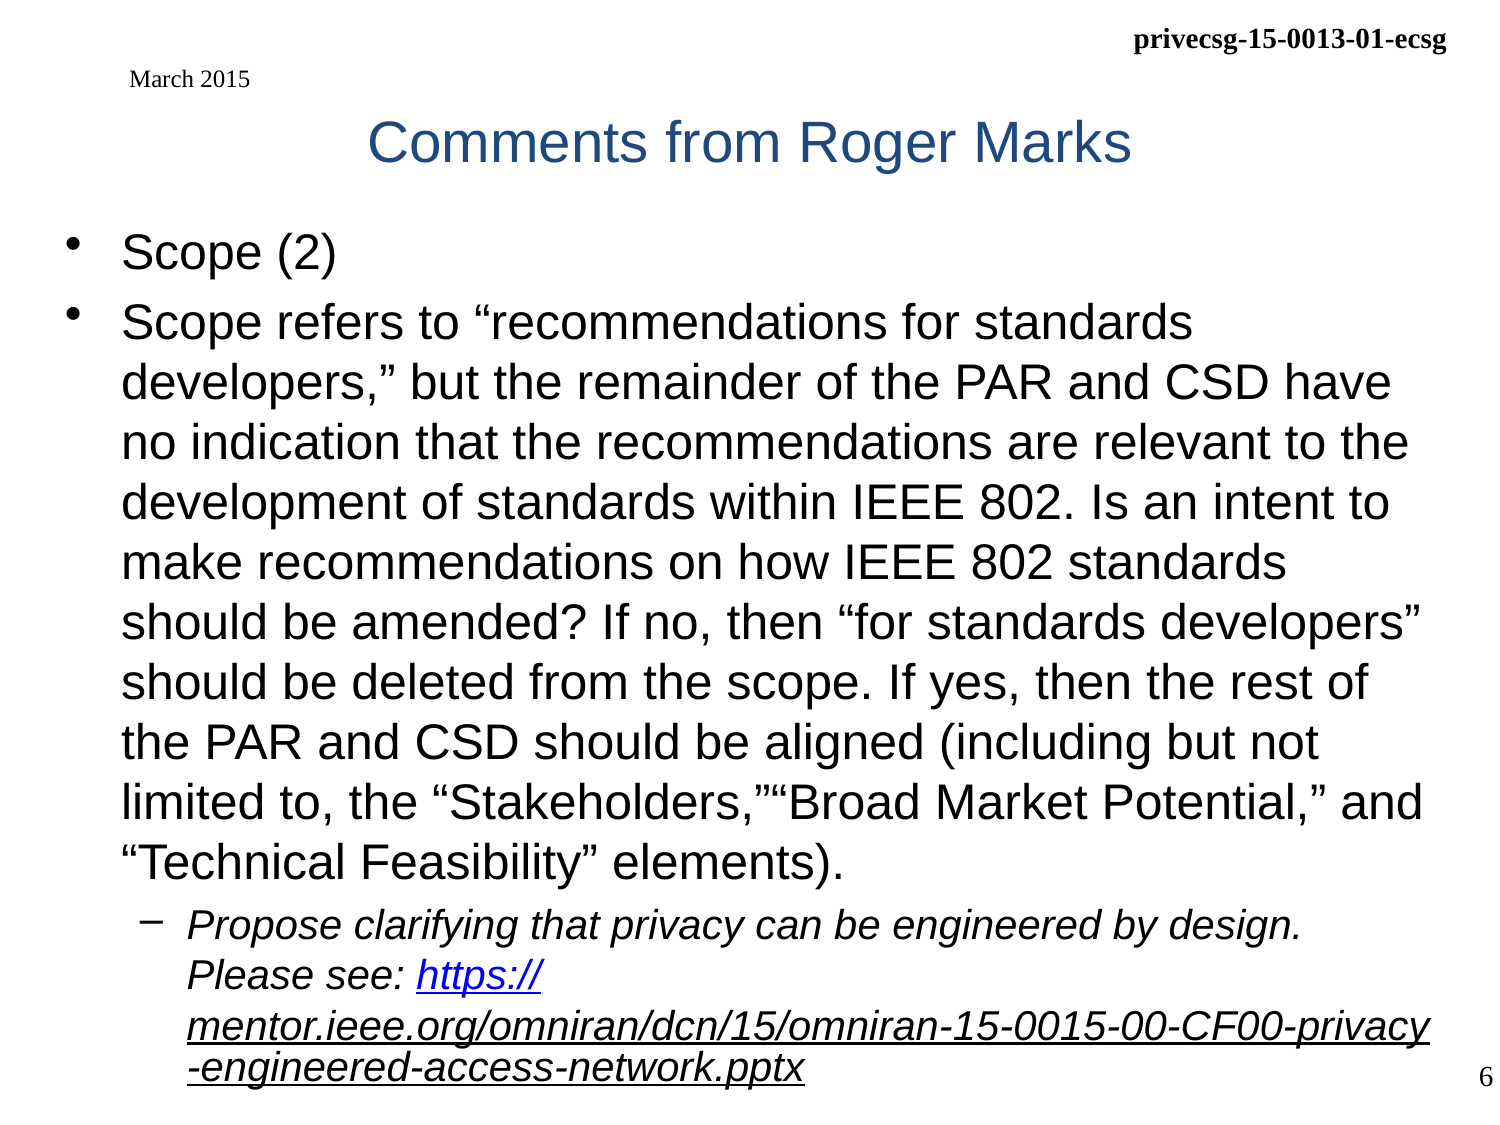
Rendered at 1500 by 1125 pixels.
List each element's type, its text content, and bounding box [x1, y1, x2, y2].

title Comments from Roger Marks [75, 45, 1425, 212]
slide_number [114, 54, 422, 100]
list Scope (2) Scope refers to “recommendations for standards developers,” but the remainder of the PAR and CSD have no indication that the recommendations are relevant to the development of standards within IEEE 802. Is an intent to make recommendations on how IEEE 802 standards should be amended? If no, then “for standards developers” should be deleted from the scope. If yes, then the rest of the PAR and CSD should be aligned (including but not limited to, the “Stakeholders,”“Broad Market Potential,” and “Technical Feasibility” elements). Propose clarifying that privacy can be engineered by design. Please see: https://mentor.ieee.org/omniran/dcn/15/omniran-15-0015-00-CF00-privacy-engineered-access-network.pptx [50, 212, 1450, 1016]
